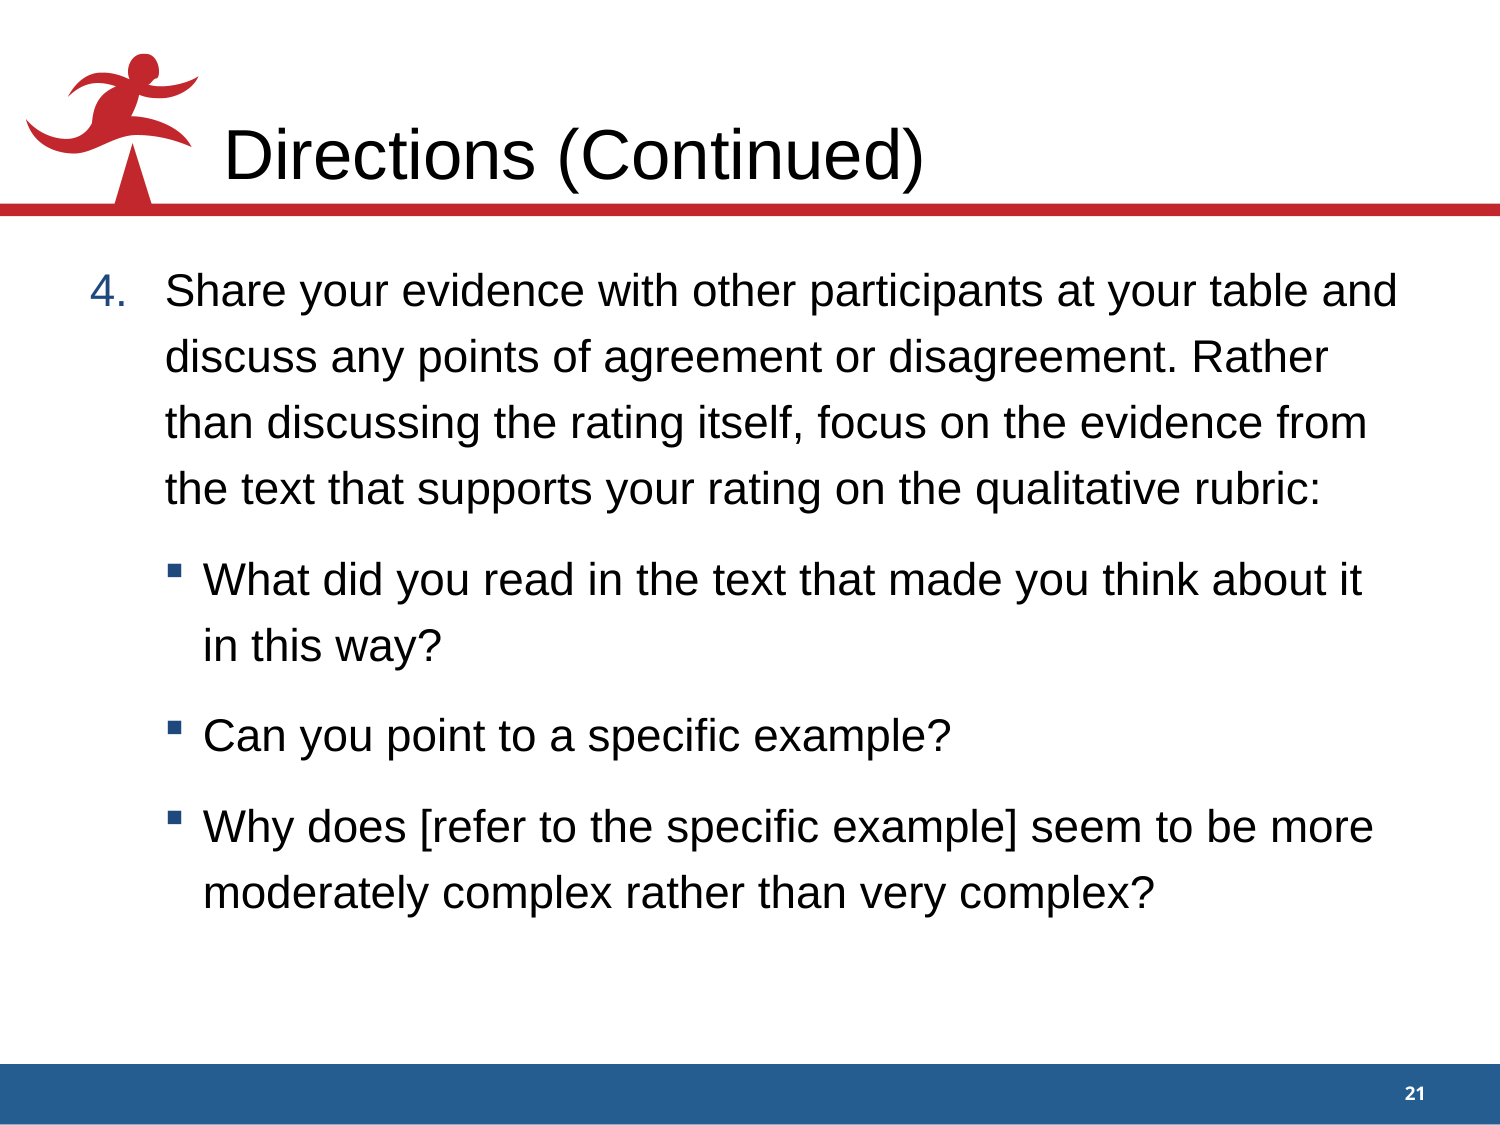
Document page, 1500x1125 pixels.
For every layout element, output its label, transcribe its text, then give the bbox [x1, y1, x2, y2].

list Share your evidence with other participants at your table and discuss any points of agreement or disagreement. Rather than discussing the rating itself, focus on the evidence from the text that supports your rating on the qualitative rubric: What did you read in the text that made you think about it in this way? Can you point to a specific example? Why does [refer to the specific example] seem to be more moderately complex rather than very complex? [75, 242, 1425, 946]
picture [0, 0, 1500, 1125]
title Directions (Continued) [208, 106, 1500, 203]
